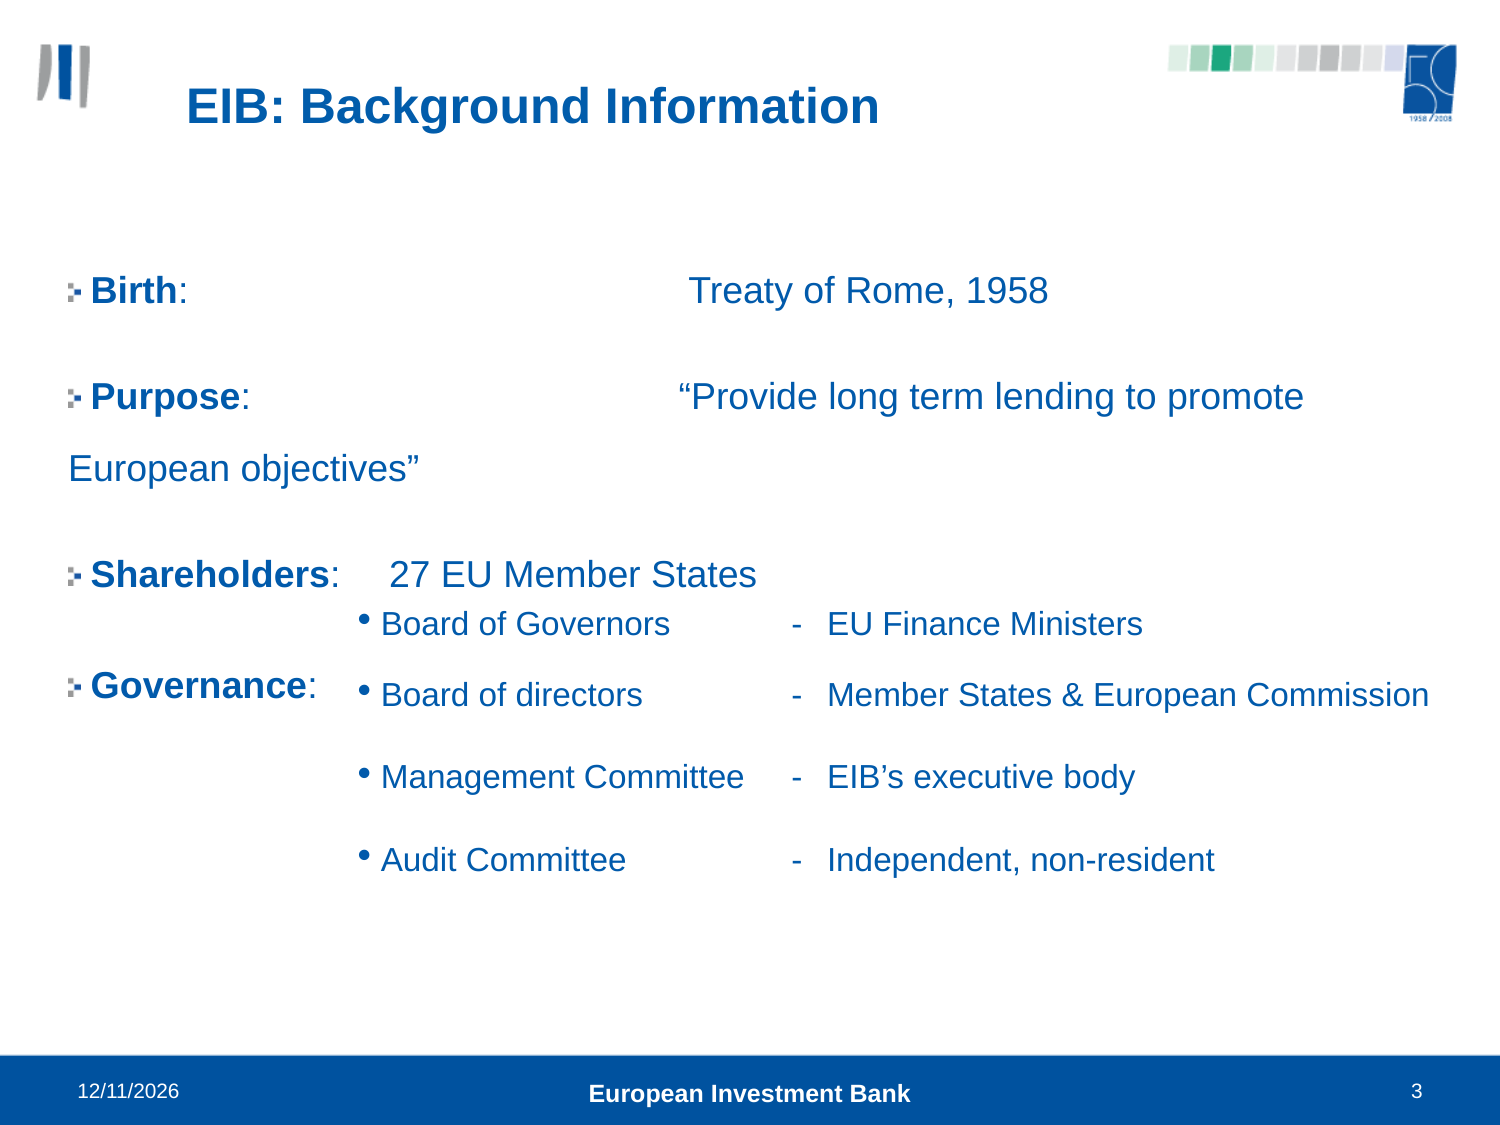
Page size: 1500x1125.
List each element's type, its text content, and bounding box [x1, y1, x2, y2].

table_cell - [776, 751, 812, 834]
picture [68, 381, 81, 408]
slide_number 3 [1274, 1070, 1438, 1125]
table_cell Board of directors [342, 669, 776, 751]
list Birth: Treaty of Rome, 1958 Purpose: “Provide long term lending to promote European objectives” Shareholders: 27 EU Member States Governance: [52, 231, 1436, 1024]
table_cell Management Committee [342, 751, 776, 834]
table_cell EIB’s executive body [812, 751, 1500, 834]
table_header Board of Governors [342, 598, 776, 669]
picture [68, 275, 81, 302]
table_cell - [776, 669, 812, 751]
table_cell - [776, 834, 812, 905]
footer European Investment Bank [229, 1070, 1271, 1125]
table_header EU Finance Ministers [812, 598, 1500, 669]
picture [68, 559, 81, 586]
title EIB: Background Information [170, 66, 1353, 185]
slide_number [62, 1070, 226, 1125]
table_cell Member States & European Commission [812, 669, 1500, 751]
picture [0, 0, 1500, 1125]
table_cell Audit Committee [342, 834, 776, 905]
table_cell Independent, non-resident [812, 834, 1500, 905]
table_header - [776, 598, 812, 669]
picture [68, 670, 81, 697]
